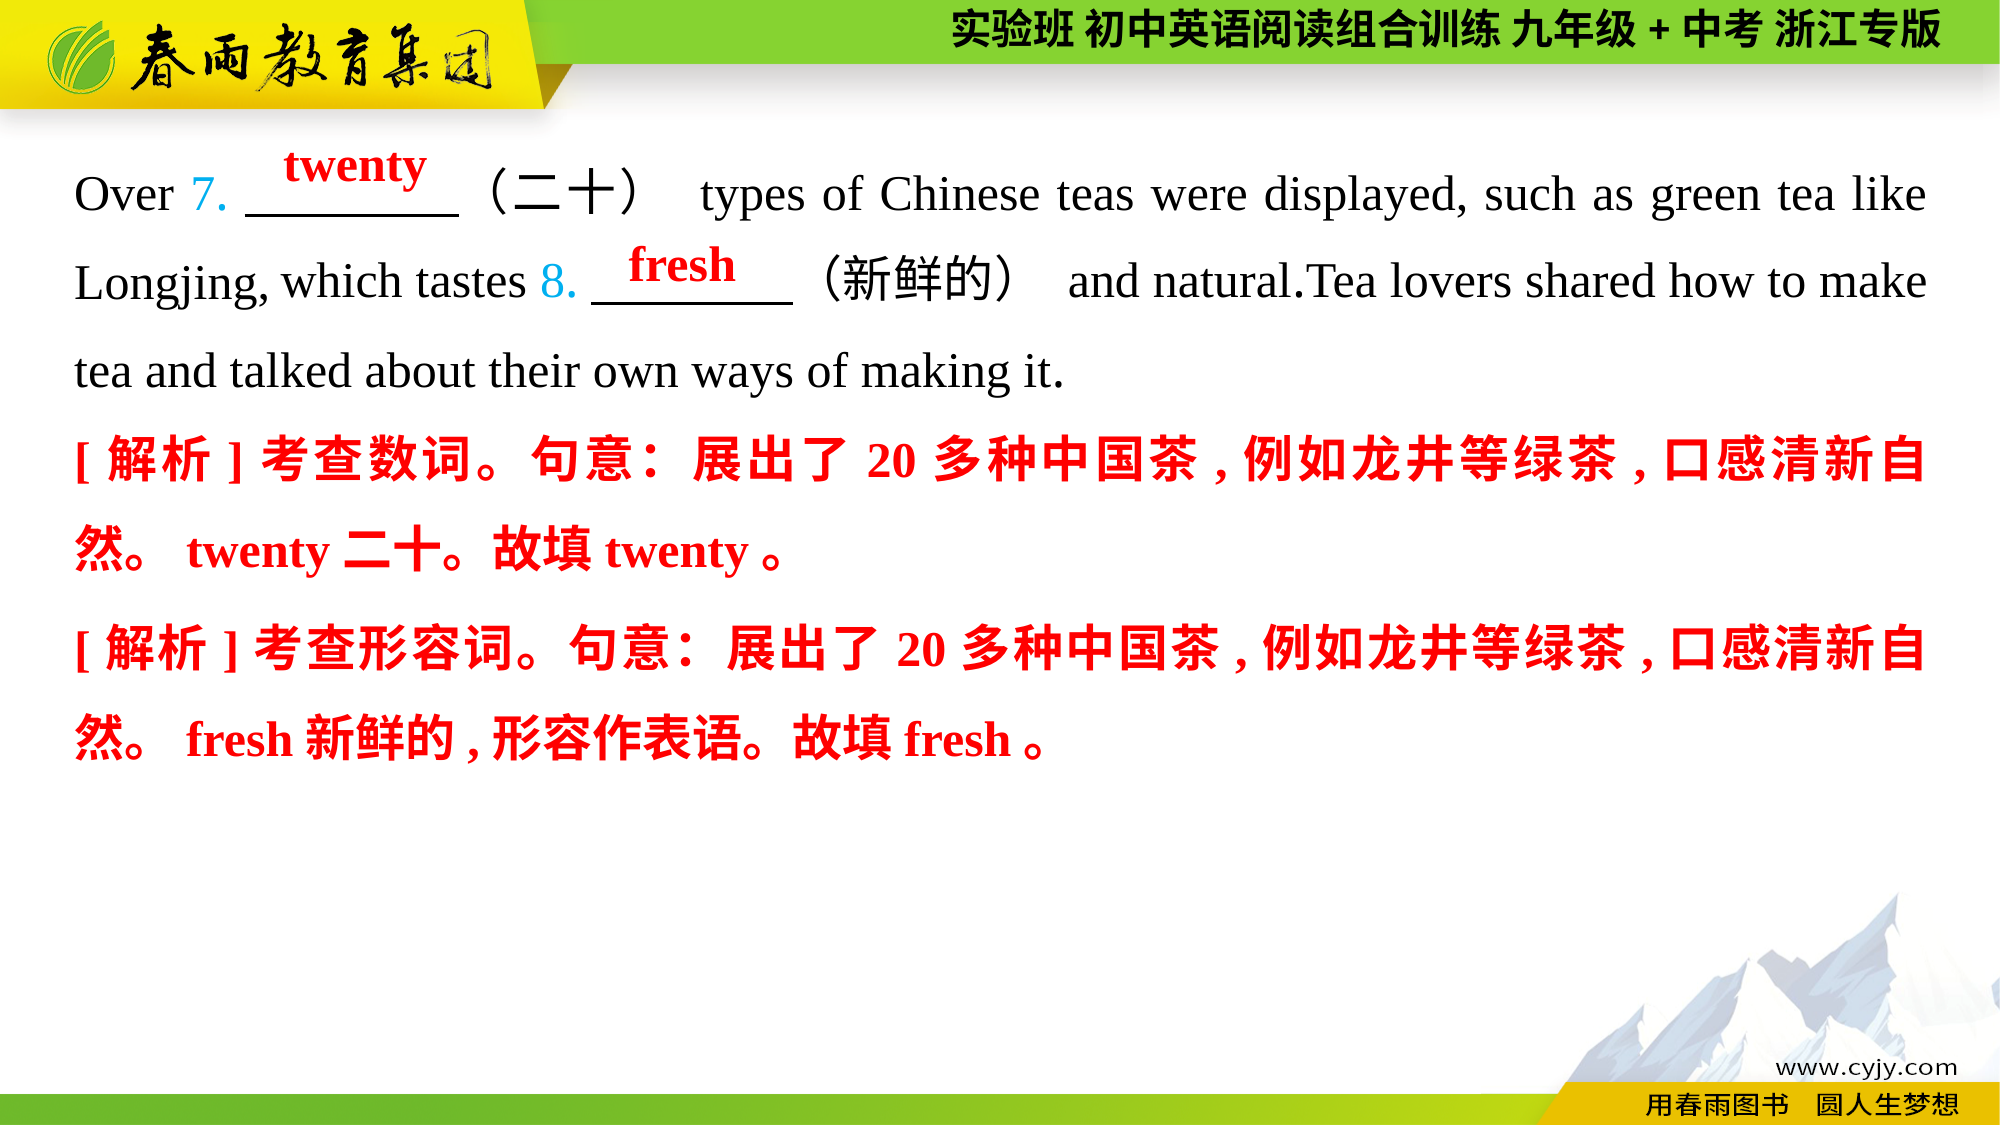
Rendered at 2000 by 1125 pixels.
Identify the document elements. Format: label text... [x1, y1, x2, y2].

list Over 7. （二十） types of Chinese teas were displayed, such as green tea like Longjing, [59, 122, 1944, 210]
text_box [解析]考查形容词。句意：展出了20多种中国茶,例如龙井等绿茶,口感清新自然。fresh新鲜的,形容作表语。故填fresh。 [59, 578, 1944, 774]
picture [0, 0, 2000, 1125]
text_box twenty [268, 123, 443, 199]
text_box fresh [601, 224, 751, 300]
text_box [解析]考查数词。句意：展出了20多种中国茶,例如龙井等绿茶,口感清新自然。twenty二十。故填twenty。 [59, 406, 1944, 578]
text_box which tastes 8. （新鲜的） and natural.Tea lovers shared how to make tea and talked about their own ways of making it. [59, 210, 1944, 406]
